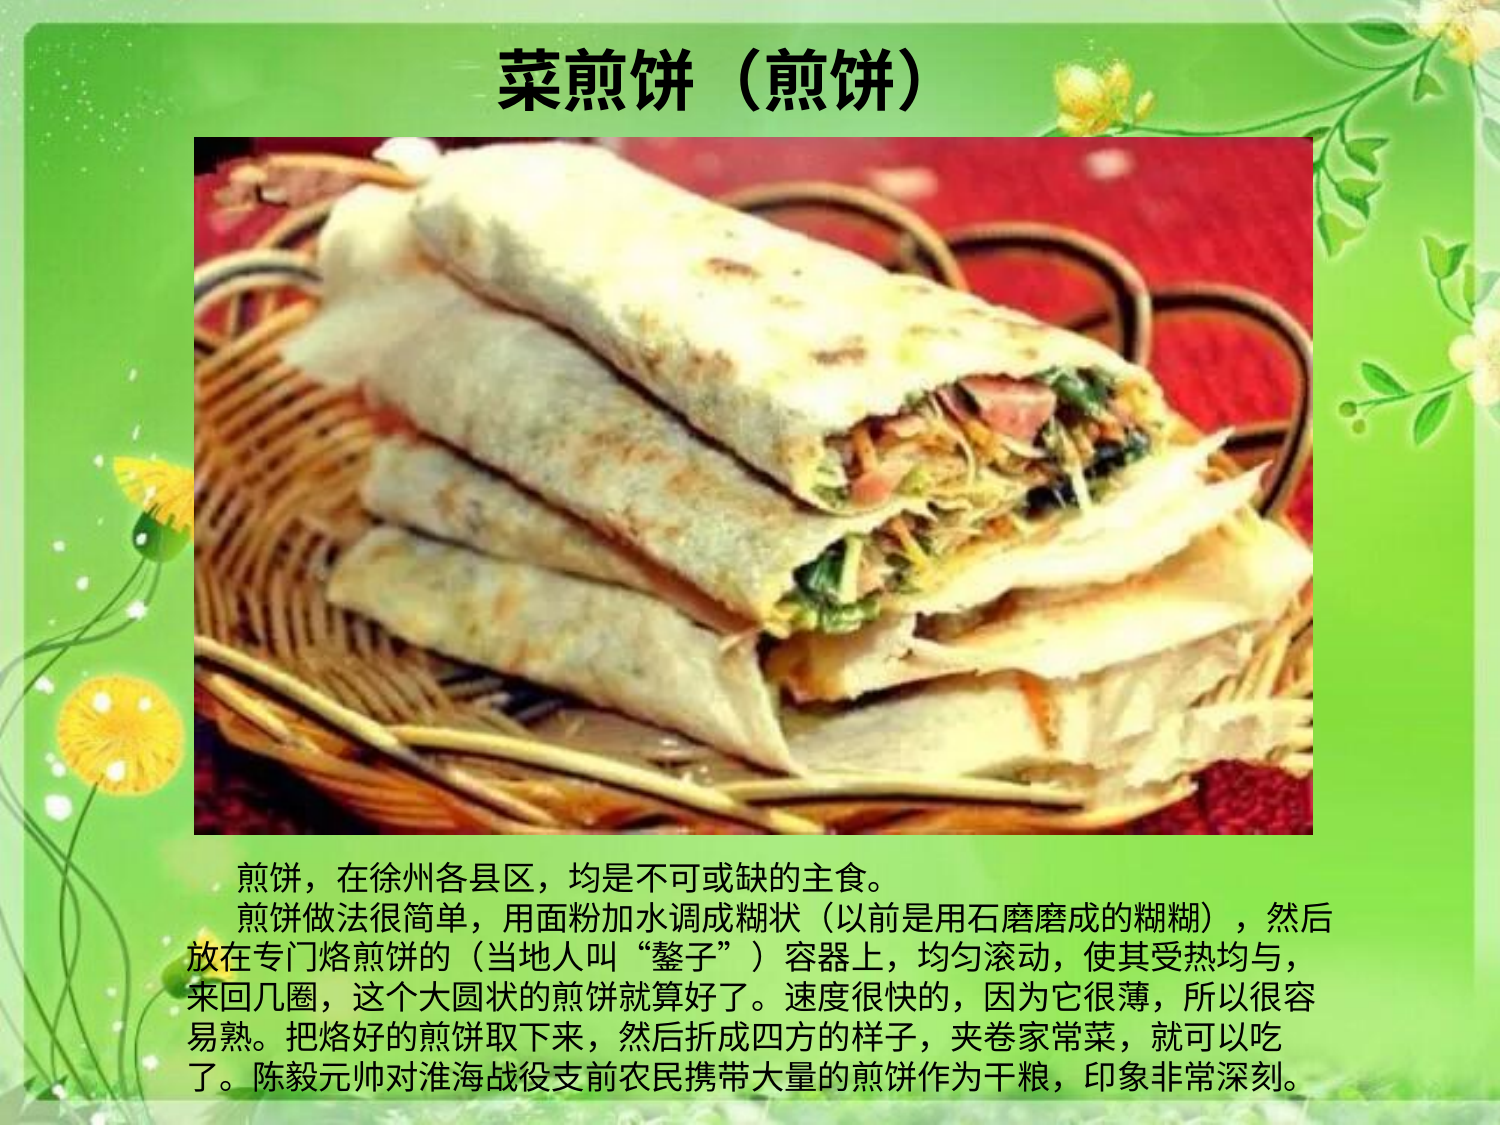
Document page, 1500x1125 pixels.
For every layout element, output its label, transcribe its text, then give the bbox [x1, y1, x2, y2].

picture [0, 0, 1500, 1125]
text_box 菜煎饼（煎饼） [481, 31, 979, 127]
text_box 煎饼，在徐州各县区，均是不可或缺的主食。 煎饼做法很简单，用面粉加水调成糊状（以前是用石磨磨成的糊糊），然后放在专门烙煎饼的（当地人叫“鏊子”）容器上，均匀滚动，使其受热均与，来回几圈，这个大圆状的煎饼就算好了。速度很快的，因为它很薄，所以很容易熟。把烙好的煎饼取下来，然后折成四方的样子，夹卷家常菜，就可以吃了。陈毅元帅对淮海战役支前农民携带大量的煎饼作为干粮，印象非常深刻。 [171, 849, 1365, 1104]
